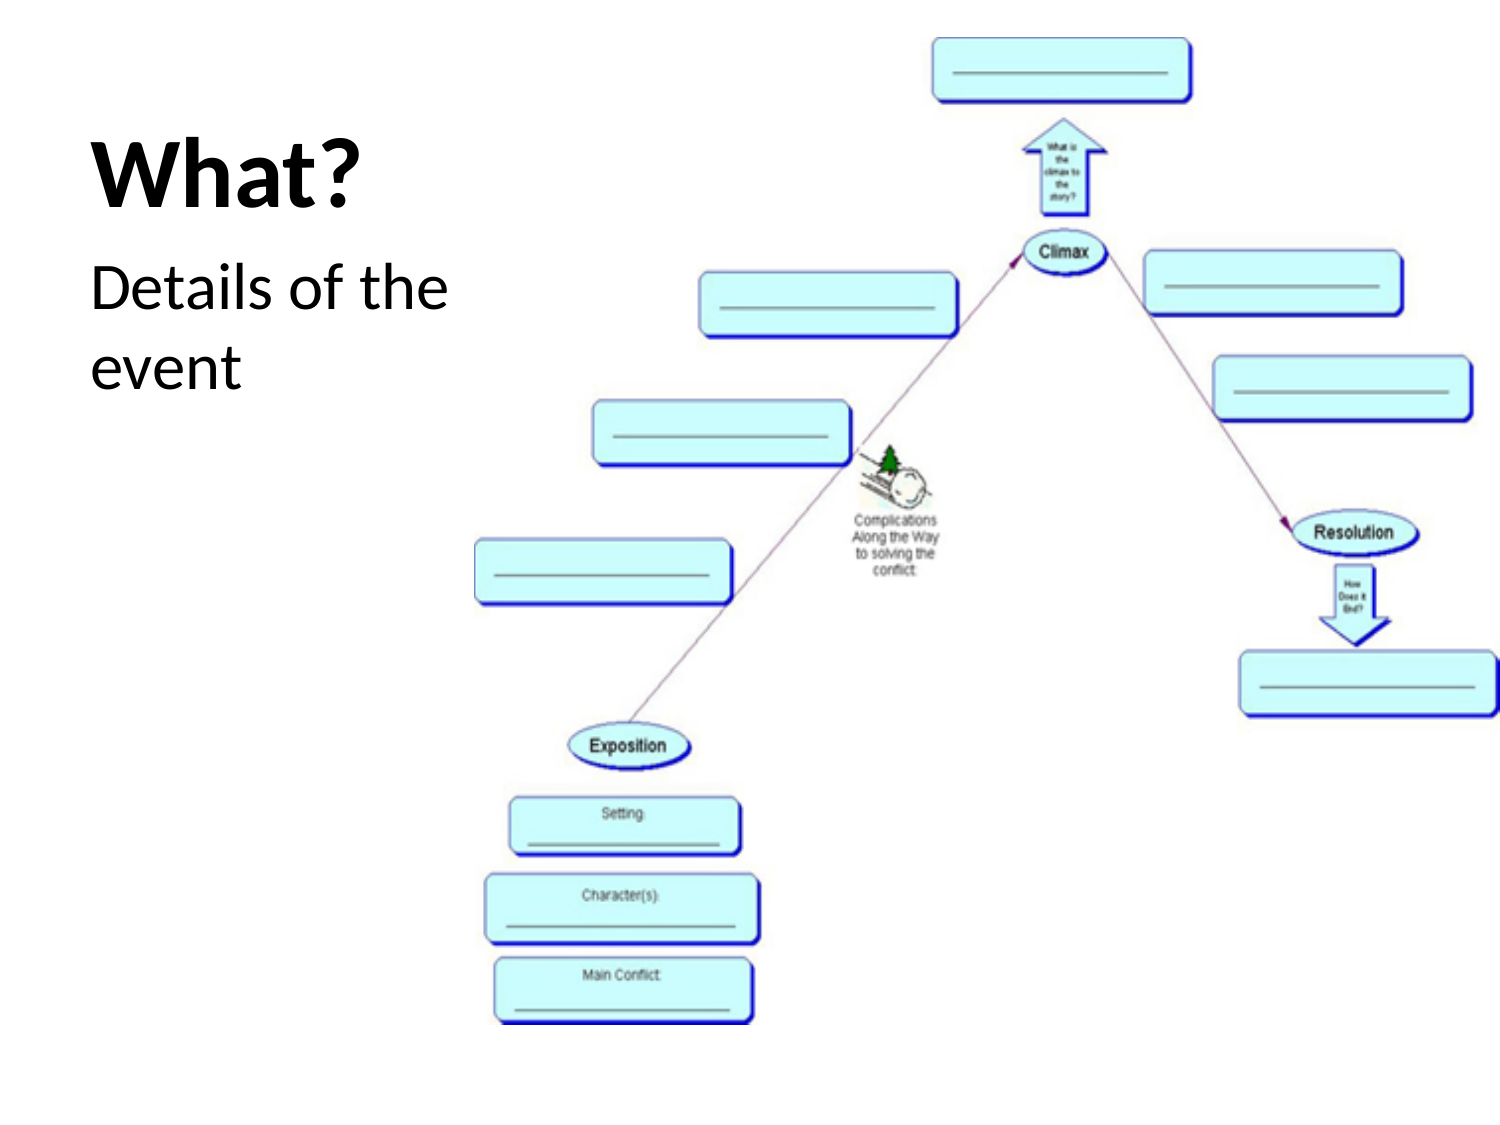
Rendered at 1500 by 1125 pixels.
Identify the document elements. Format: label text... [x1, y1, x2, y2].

picture [474, 37, 1500, 1026]
title What? [75, 44, 469, 235]
list Details of the event [75, 235, 469, 1005]
